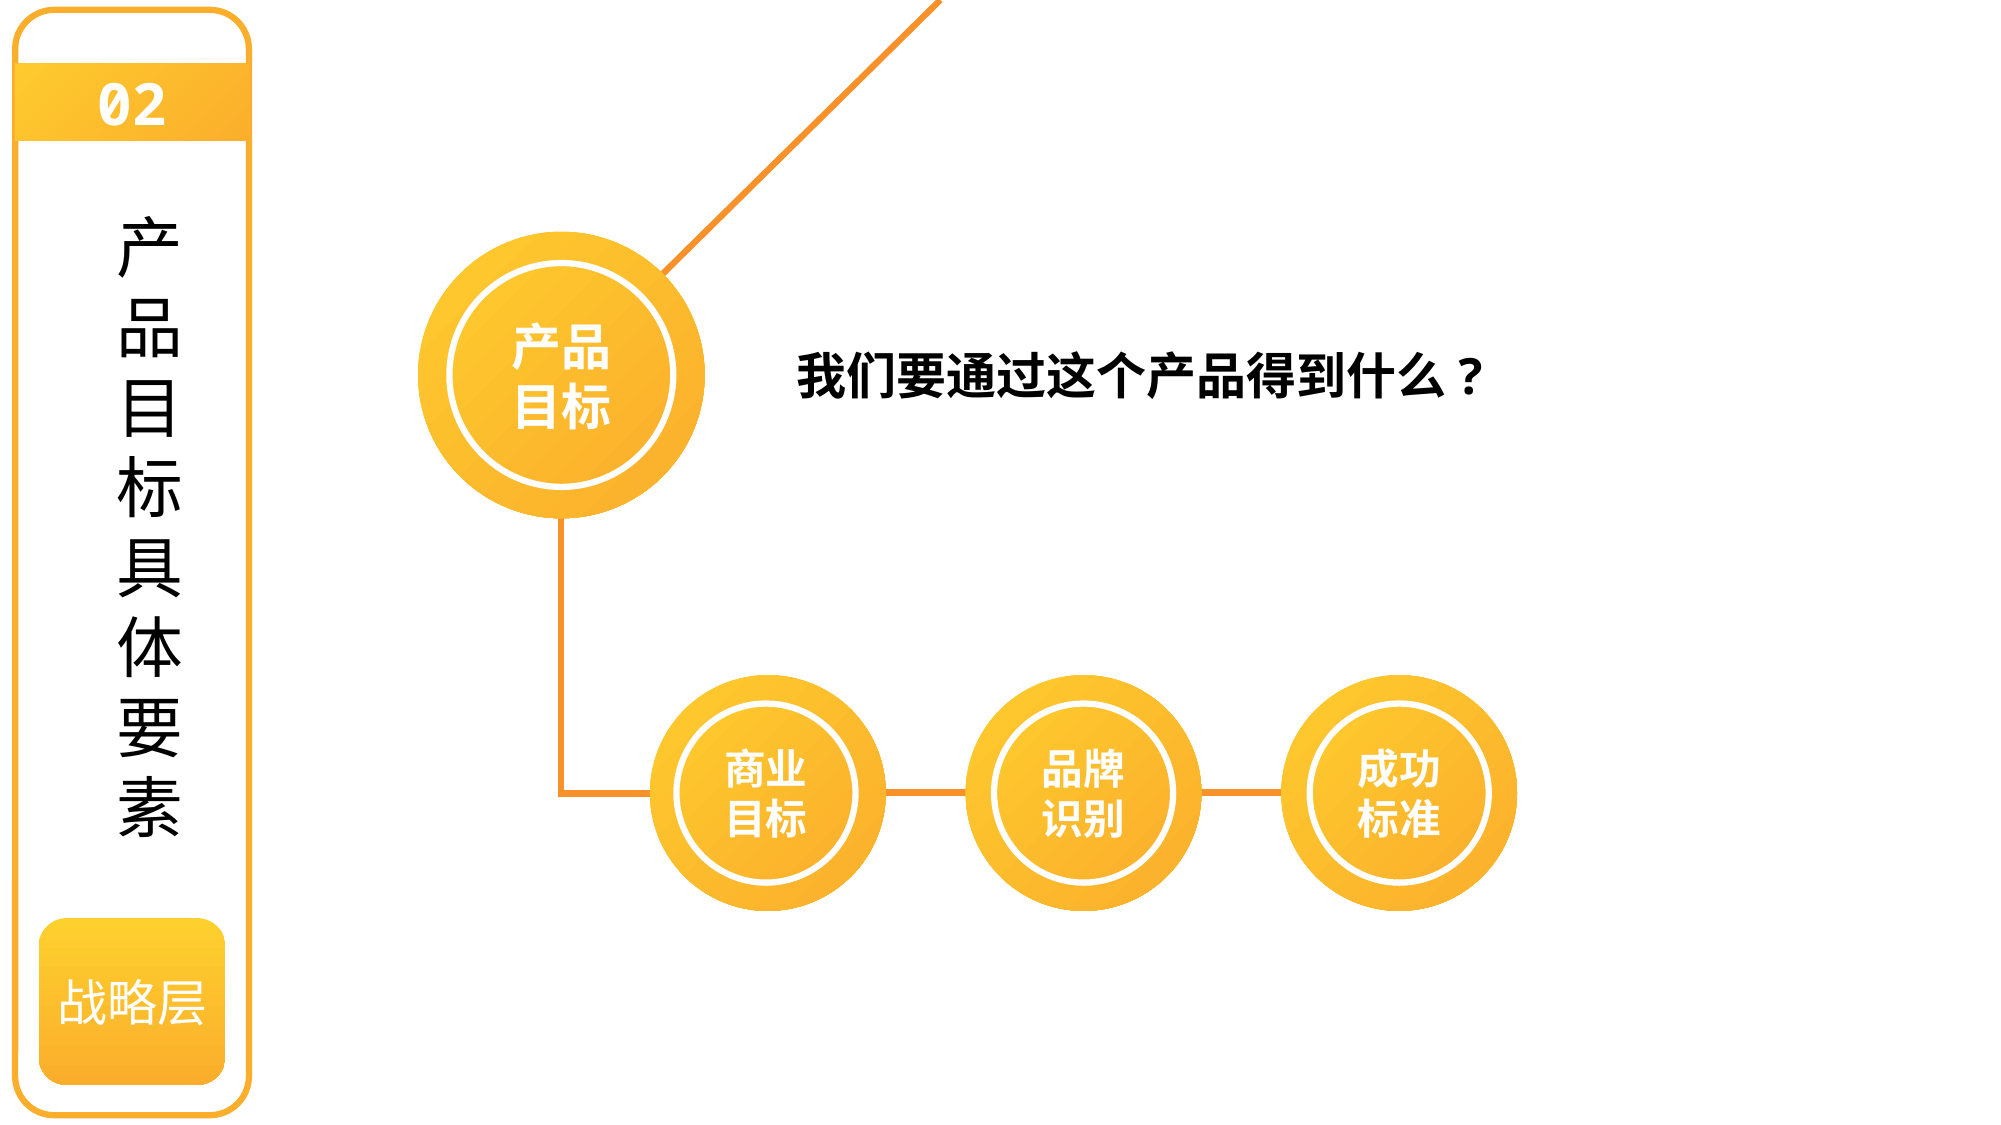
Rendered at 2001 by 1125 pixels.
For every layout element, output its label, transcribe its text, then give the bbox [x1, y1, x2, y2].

text_box 产品目标 [448, 261, 675, 488]
text_box 产品目标 具体要素 [101, 198, 161, 853]
text_box [37, 917, 227, 1086]
text_box [14, 8, 250, 63]
text_box 商业目标 [675, 702, 857, 884]
text_box 品牌识别 [992, 702, 1175, 884]
text_box [1280, 674, 1519, 912]
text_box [640, 0, 941, 296]
text_box [14, 142, 250, 1117]
text_box 成功标准 [1308, 702, 1490, 884]
text_box 我们要通过这个产品得到什么? [777, 333, 1503, 416]
text_box [964, 674, 1203, 792]
text_box 战略层 [39, 963, 225, 1039]
text_box [562, 296, 706, 520]
text_box [417, 230, 640, 520]
text_box [964, 793, 1203, 912]
text_box 02 [14, 63, 250, 142]
text_box [648, 674, 887, 912]
